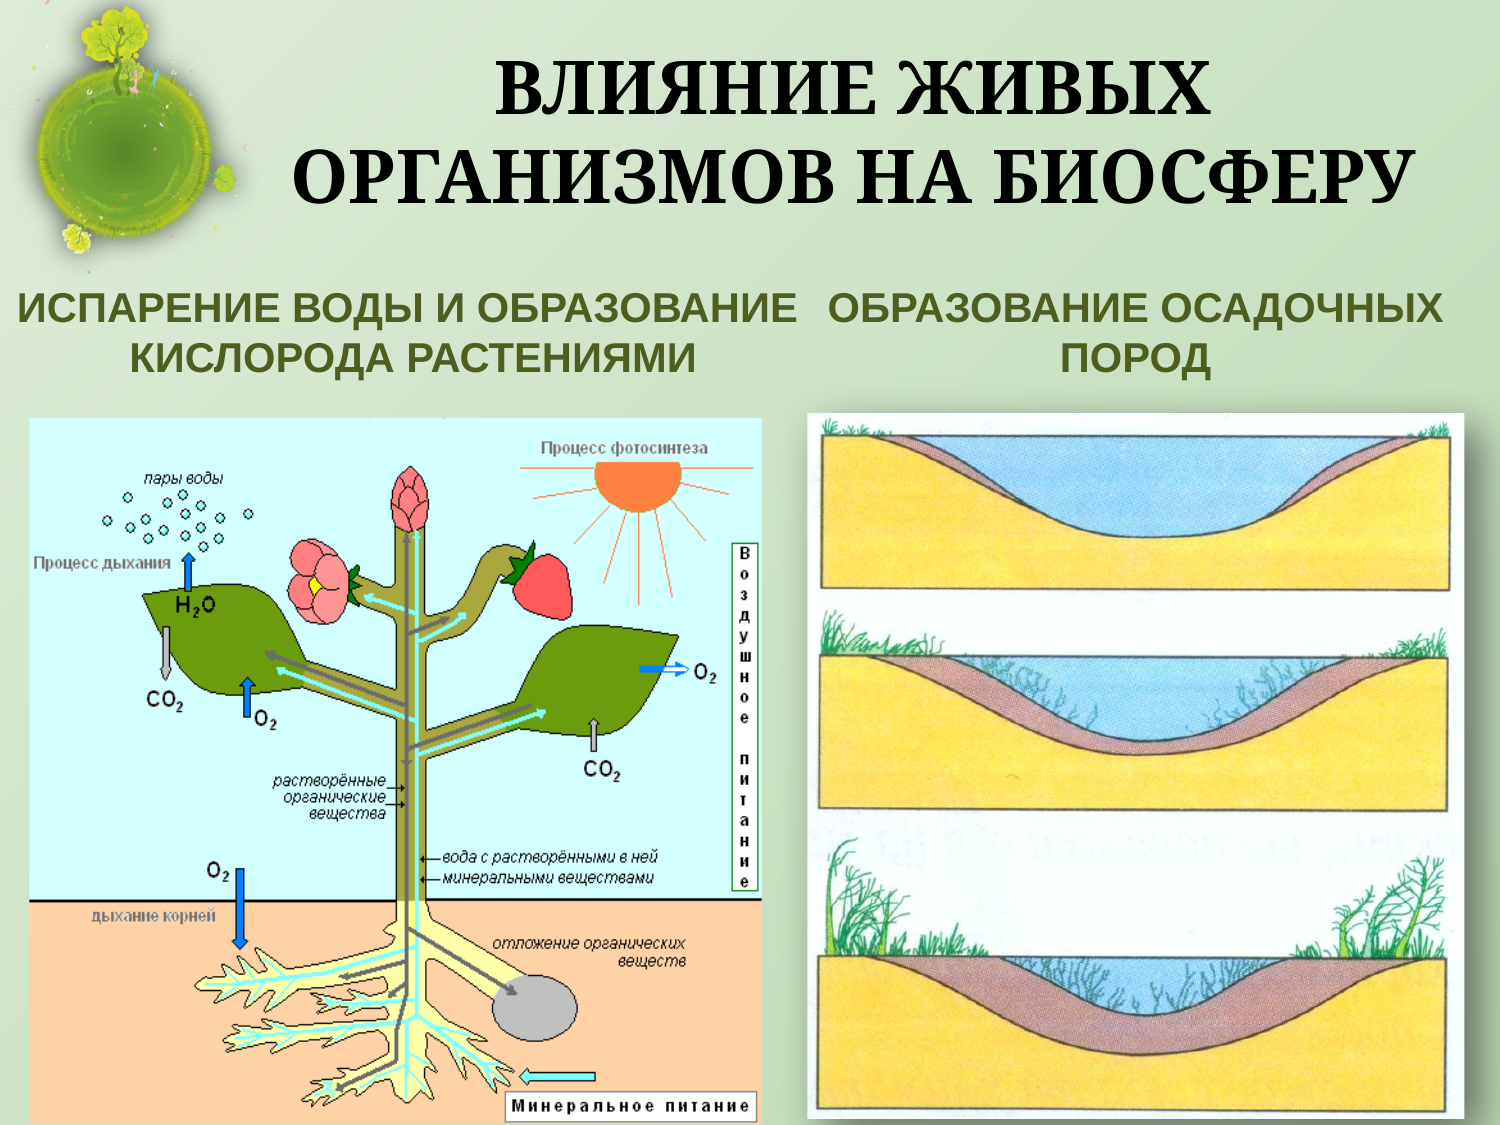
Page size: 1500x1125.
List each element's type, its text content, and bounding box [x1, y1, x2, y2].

text_box Образование осадочных пород [812, 273, 1459, 389]
title Влияние живых организмов на биосферу [206, 1, 1500, 257]
text_box Испарение воды и образование кислорода растениями [1, 273, 812, 389]
picture [29, 418, 763, 1124]
picture [0, 0, 247, 274]
picture [806, 413, 1465, 1119]
